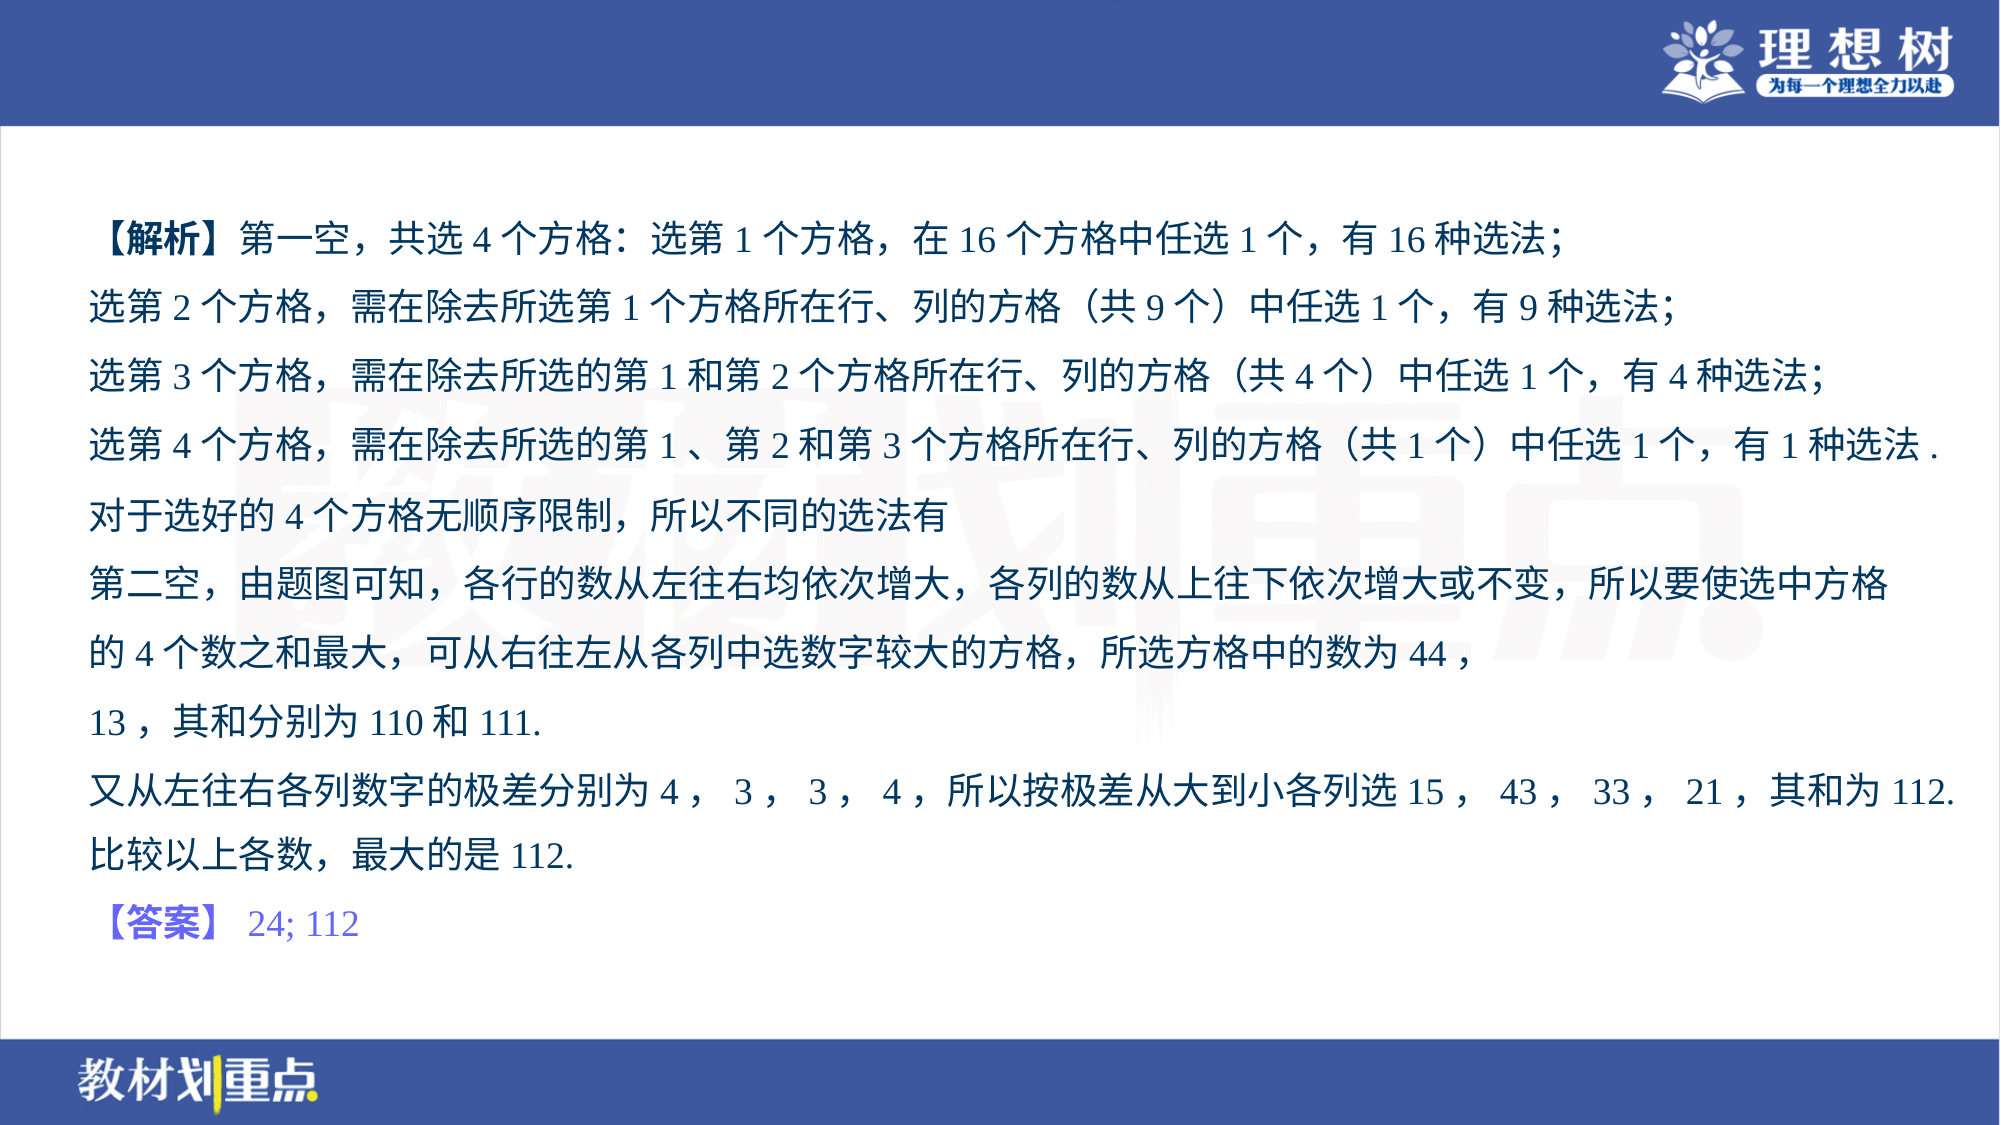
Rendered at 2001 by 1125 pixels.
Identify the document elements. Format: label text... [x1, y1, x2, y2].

picture [0, 0, 2000, 1125]
text_box 【答案】24; 112 [88, 877, 1911, 937]
